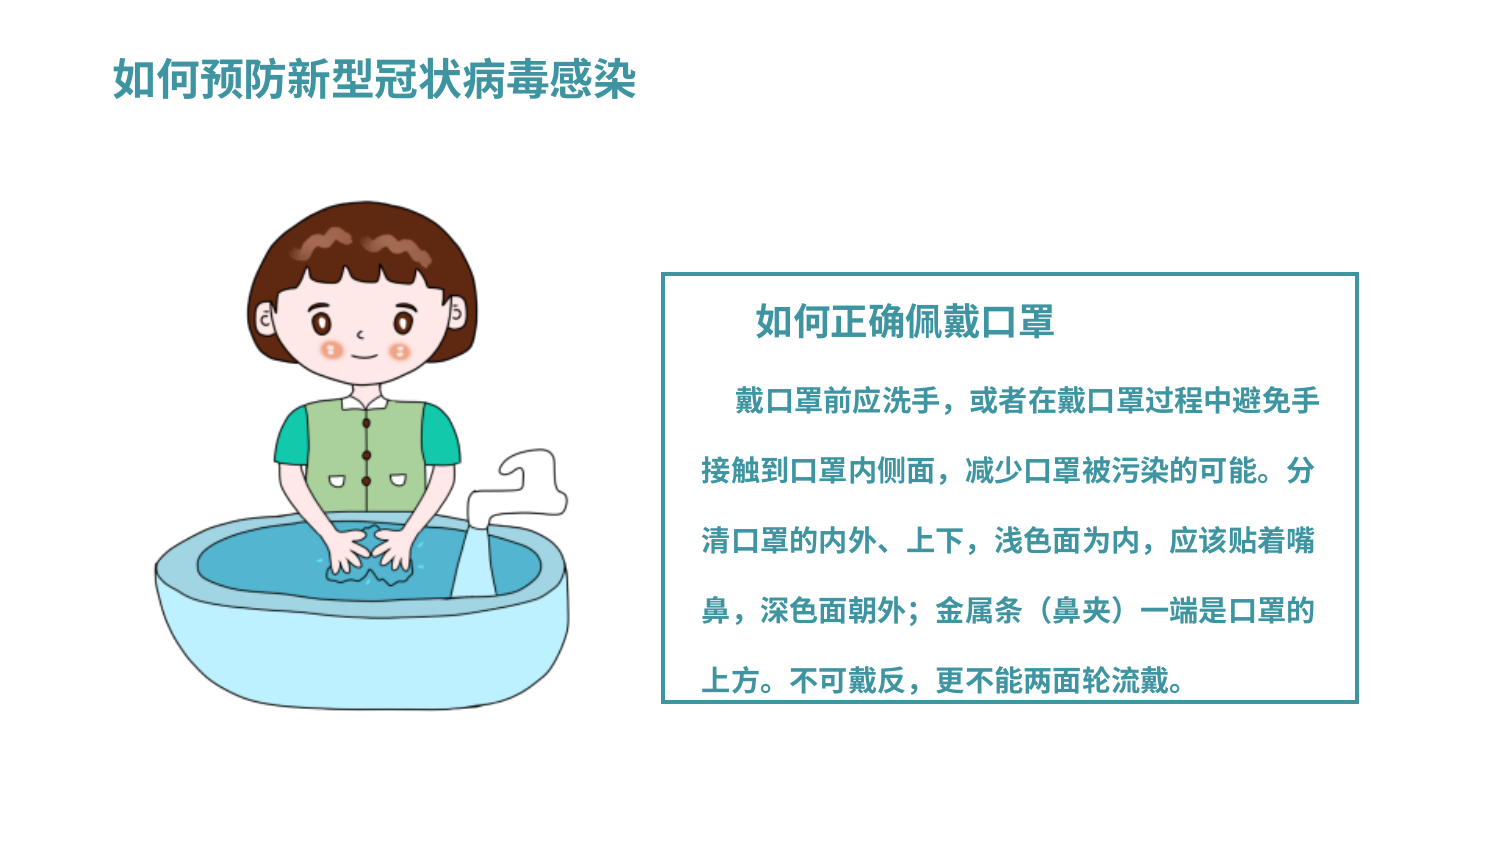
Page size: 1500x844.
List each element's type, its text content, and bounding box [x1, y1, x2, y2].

text_box [663, 273, 1357, 702]
text_box 如何预防新型冠状病毒感染 [101, 45, 838, 110]
text_box 戴口罩前应洗手，或者在戴口罩过程中避免手接触到口罩内侧面，减少口罩被污染的可能。分清口罩的内外、上下，浅色面为内，应该贴着嘴鼻，深色面朝外；金属条（鼻夹）一端是口罩的上方。不可戴反，更不能两面轮流戴。 [690, 341, 1344, 684]
text_box 如何正确佩戴口罩 [744, 292, 1142, 349]
picture [138, 190, 595, 734]
